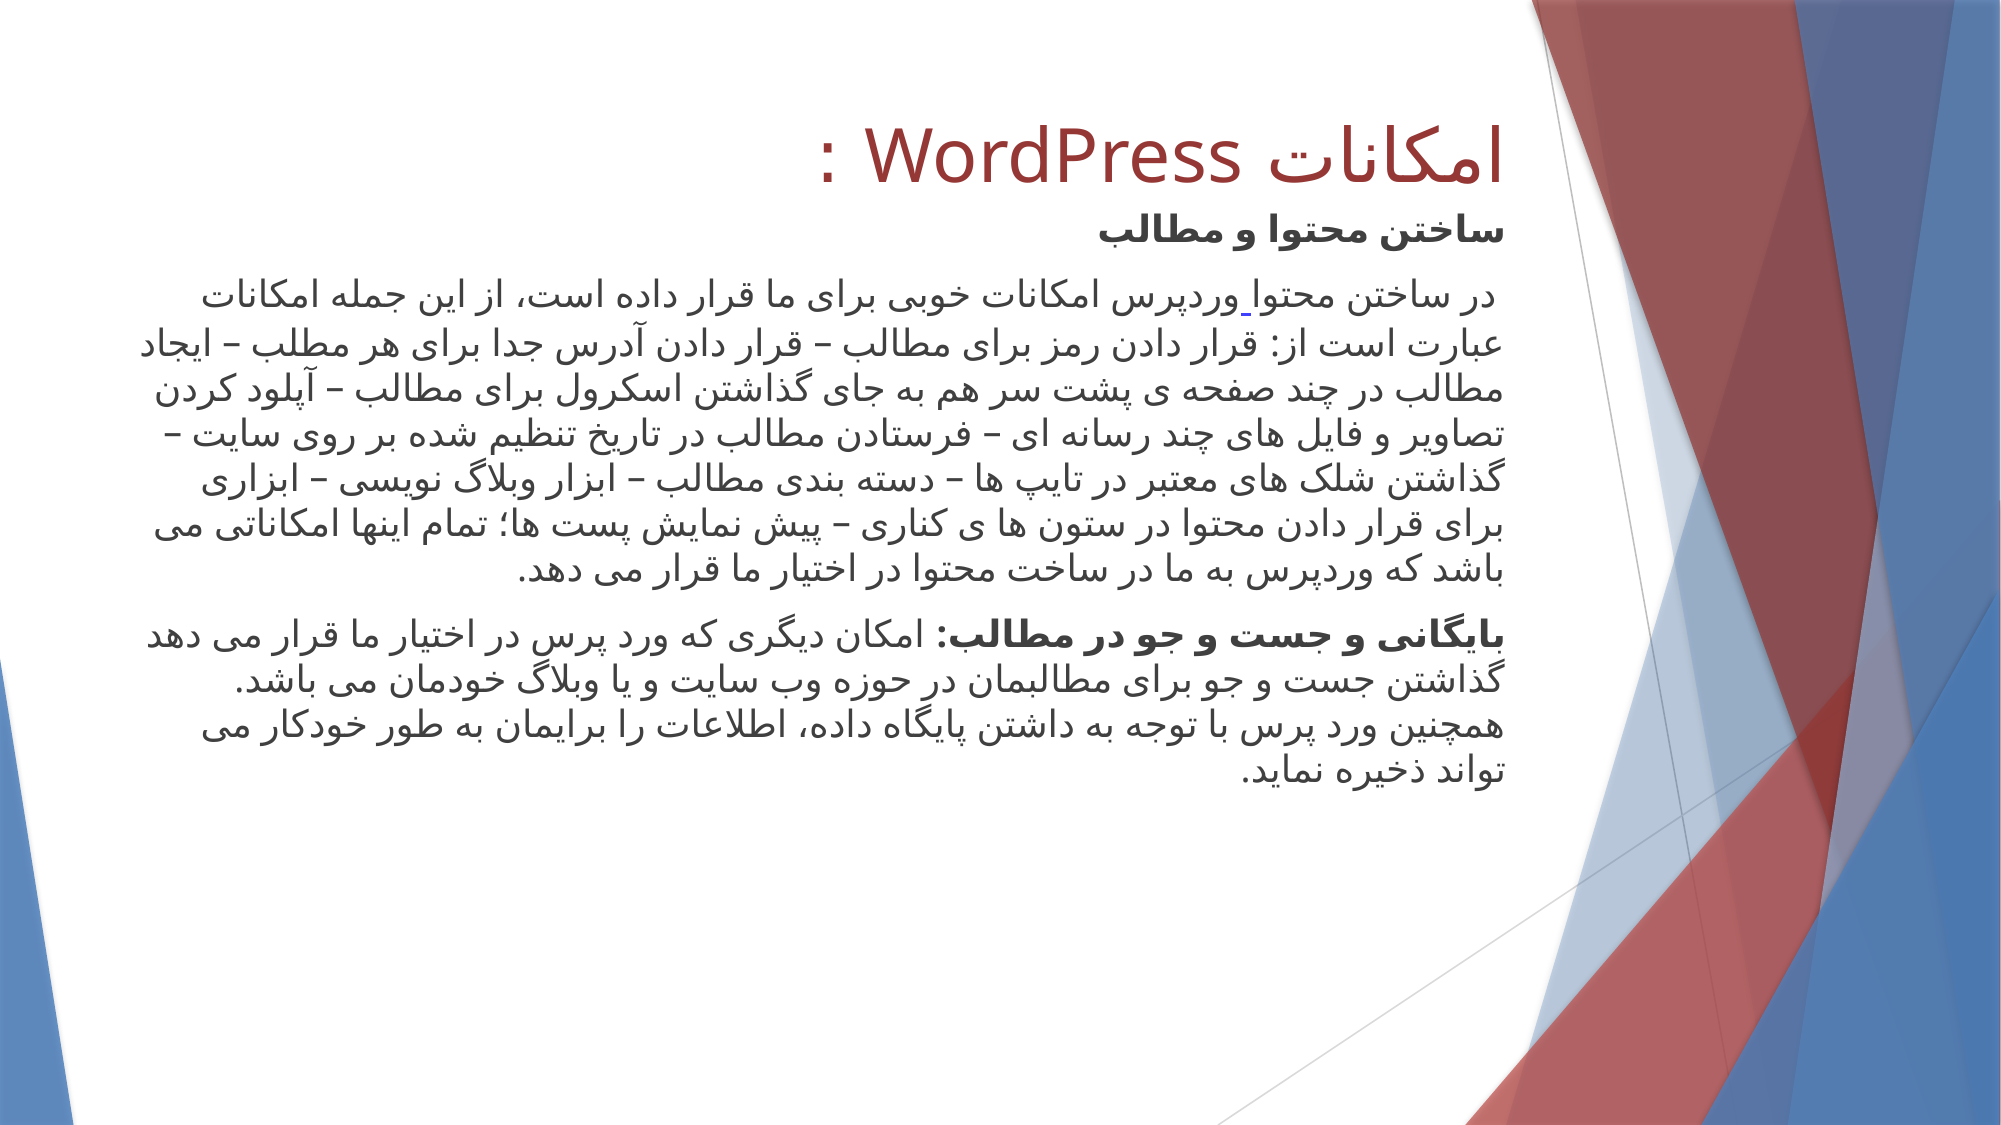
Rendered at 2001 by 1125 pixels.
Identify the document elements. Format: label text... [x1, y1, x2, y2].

list ساختن محتوا و مطالب در ساختن محتوا وردپرس امکانات خوبی برای ما قرار داده است، از این جمله امکانات عبارت است از: قرار دادن رمز برای مطالب – قرار دادن آدرس جدا برای هر مطلب – ایجاد مطالب در چند صفحه ی پشت سر هم به جای گذاشتن اسکرول برای مطالب – آپلود کردن تصاویر و فایل های چند رسانه ای – فرستادن مطالب در تاریخ تنظیم شده بر روی سایت – گذاشتن شلک های معتبر در تایپ ها – دسته بندی مطالب – ابزار وبلاگ نویسی – ابزاری برای قرار دادن محتوا در ستون ها ی کناری – پیش نمایش پست ها؛ تمام اینها امکاناتی می باشد که وردپرس به ما در ساخت محتوا در اختیار ما قرار می دهد. بایگانی و جست و جو در مطالب: امکان دیگری که ورد پرس در اختیار ما قرار می دهد گذاشتن جست و جو برای مطالبمان در حوزه وب سایت و یا وبلاگ خودمان می باشد. همچنین ورد پرس با توجه به داشتن پایگاه داده، اطلاعات را برایمان به طور خودکار می تواند ذخیره نماید. [111, 197, 1522, 991]
title امکانات WordPress : [111, 99, 1522, 197]
